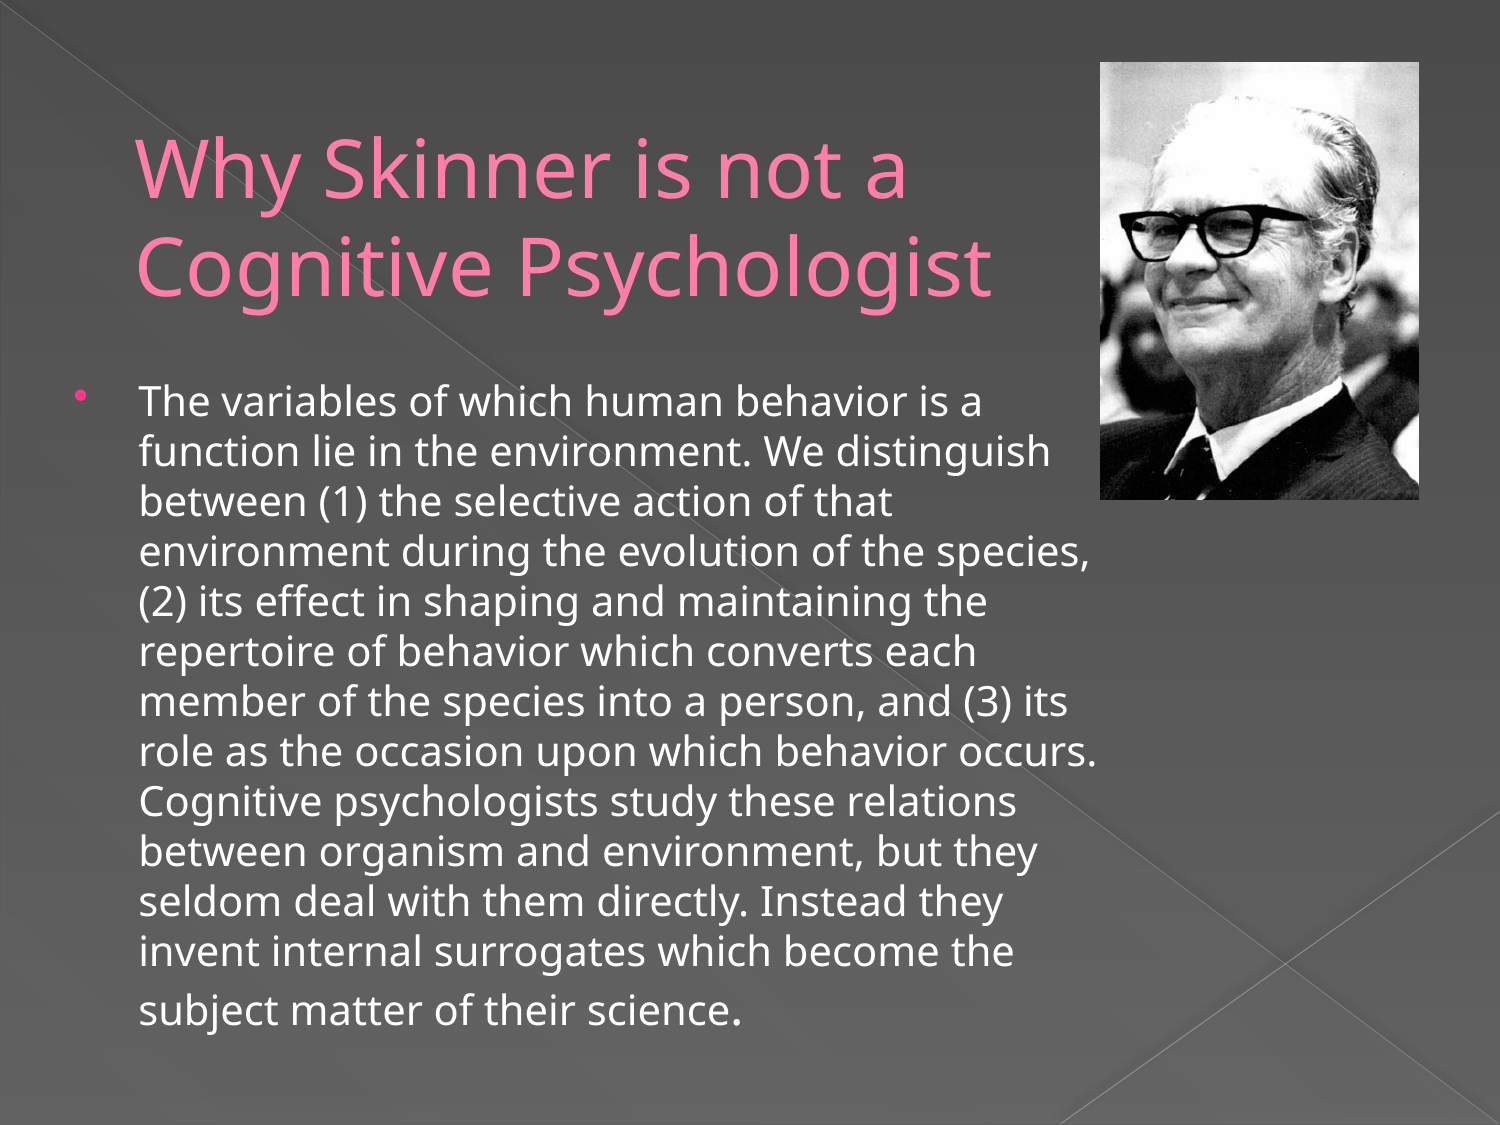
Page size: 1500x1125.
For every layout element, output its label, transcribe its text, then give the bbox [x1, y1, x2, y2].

title Why Skinner is not a Cognitive Psychologist [37, 62, 1025, 367]
picture [1099, 62, 1419, 501]
list The variables of which human behavior is a function lie in the environment. We distinguish between (1) the selective action of that environment during the evolution of the species, (2) its effect in shaping and maintaining the repertoire of behavior which converts each member of the species into a person, and (3) its role as the occasion upon which behavior occurs. Cognitive psychologists study these relations between organism and environment, but they seldom deal with them directly. Instead they invent internal surro­gates which become the subject matter of their science. [50, 312, 1138, 1063]
